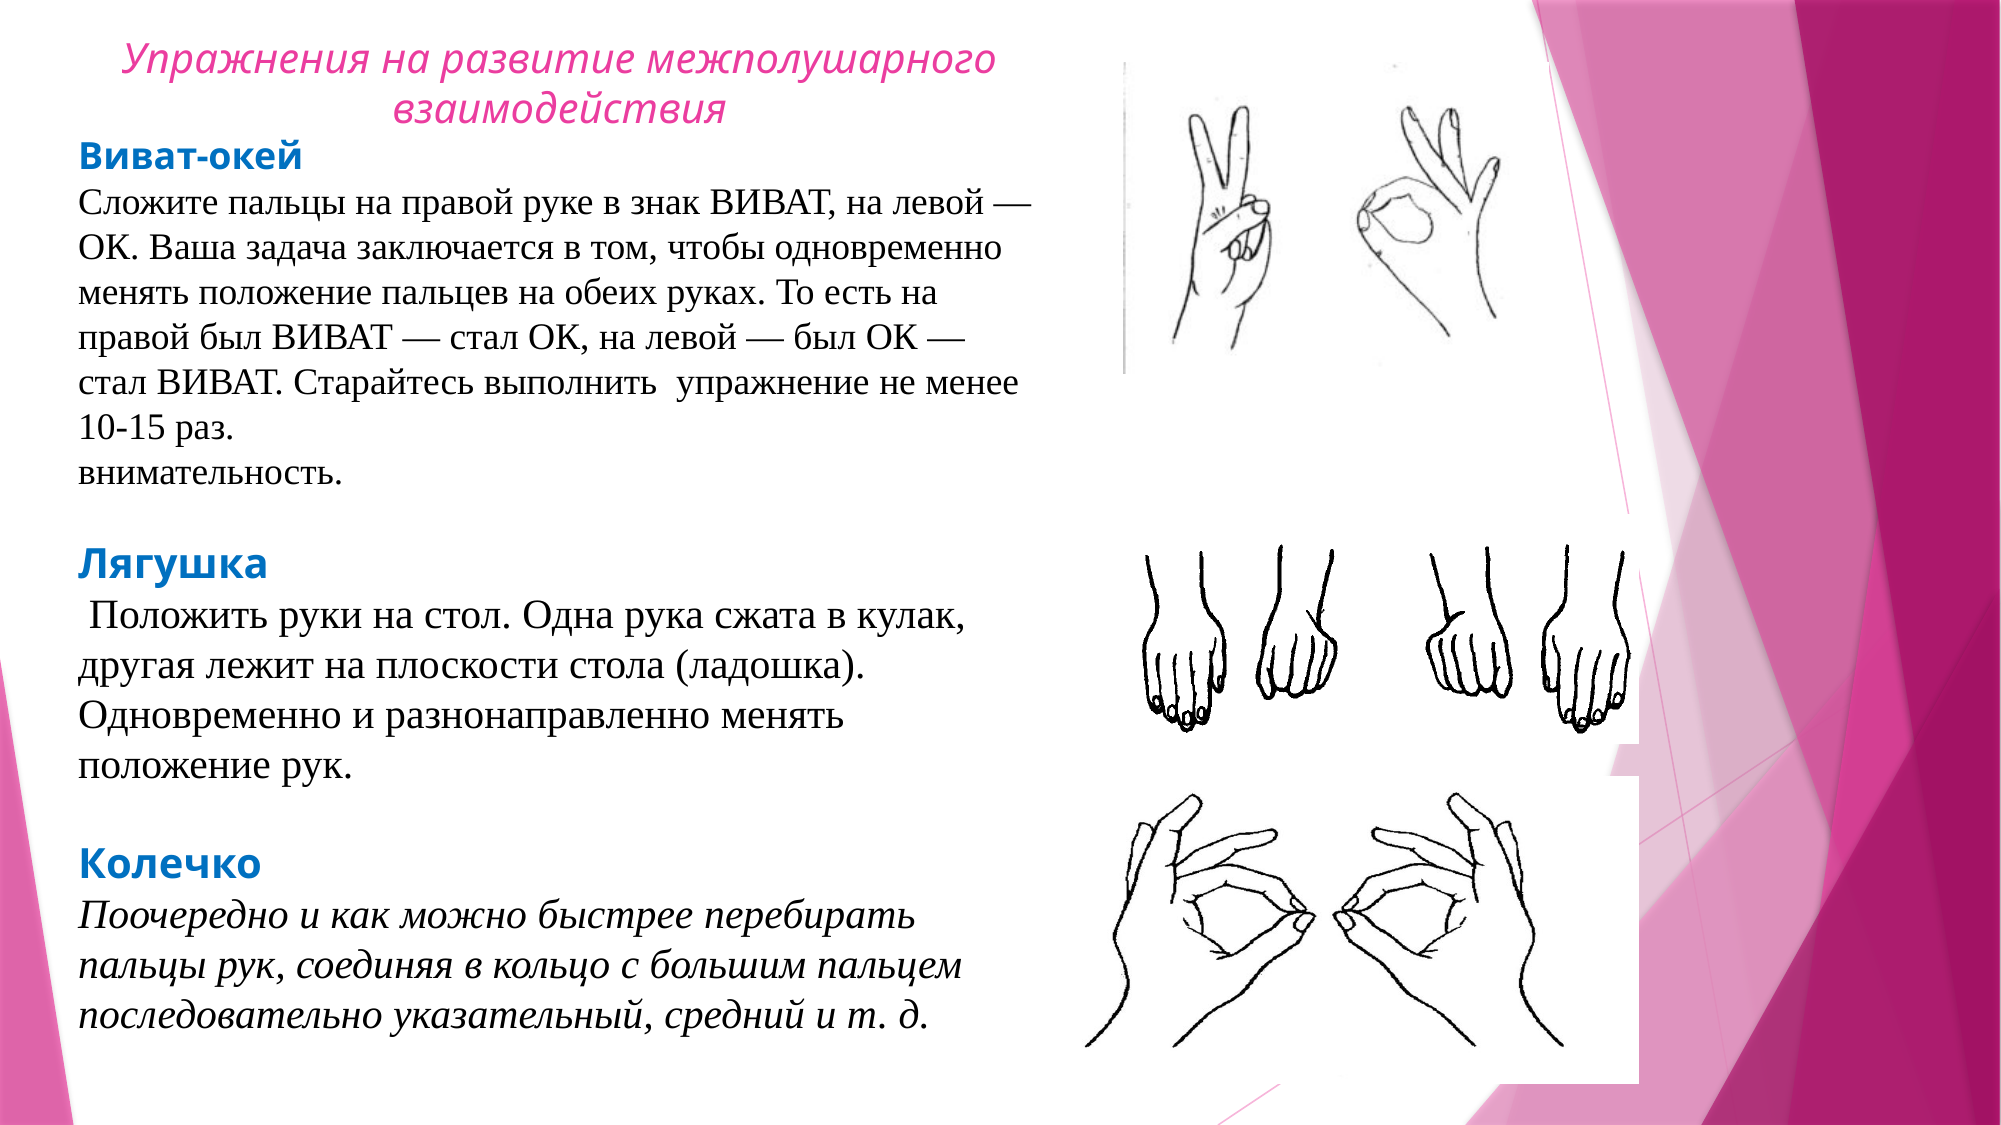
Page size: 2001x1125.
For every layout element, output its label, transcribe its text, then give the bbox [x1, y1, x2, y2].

picture [1005, 775, 1640, 1085]
picture [1103, 514, 1640, 744]
text_box Упражнения на развитие межполушарного взаимодействия Виват-окей Сложите пальцы на правой руке в знак ВИВАТ, на левой — ОК. Ваша задача заключается в том, чтобы одновременно менять положение пальцев на обеих руках. То есть на правой был ВИВАТ — стал ОК, на левой — был ОК — стал ВИВАТ. Старайтесь выполнить упражнение не менее 10-15 раз. внимательность. Лягушка Положить руки на стол. Одна рука сжата в кулак, другая лежит на плоскости стола (ладошка). Одновременно и разнонаправленно менять положение рук. Колечко Поочередно и как можно быстрее перебирать пальцы рук, соединяя в кольцо с большим пальцем последовательно указательный, средний и т. д. [63, 24, 1057, 1125]
picture [1123, 62, 1549, 375]
